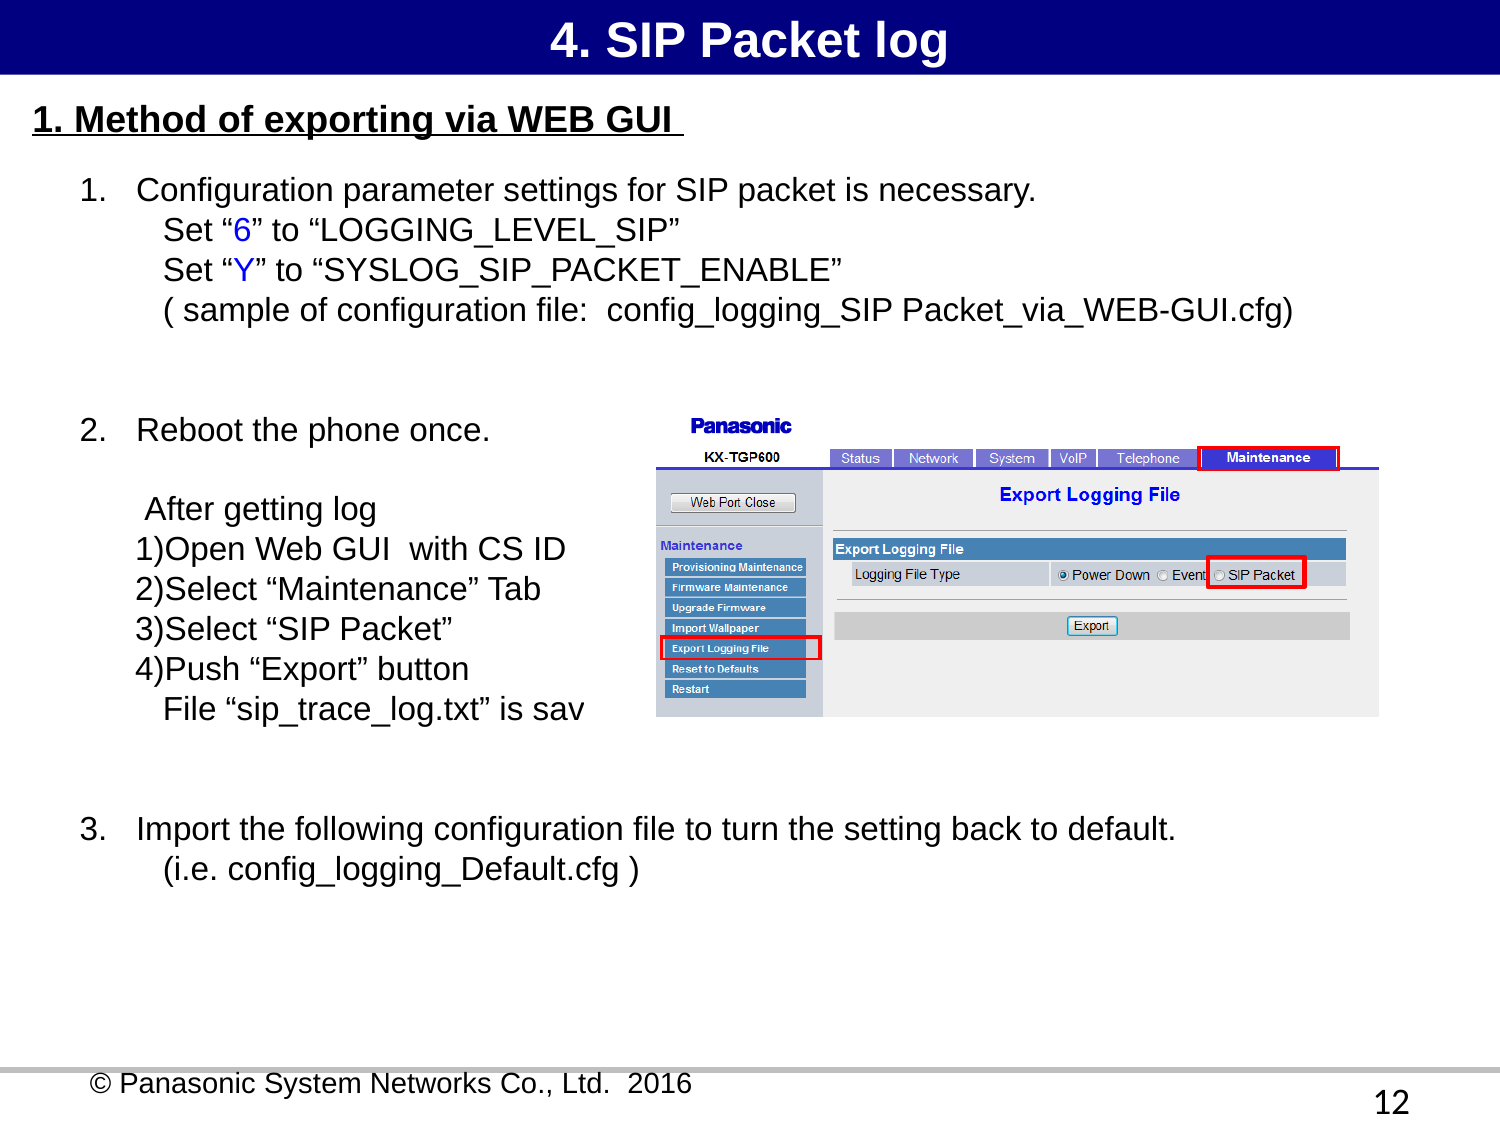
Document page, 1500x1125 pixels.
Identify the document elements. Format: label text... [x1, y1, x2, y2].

text_box 4. SIP Packet log [0, 0, 1500, 75]
slide_number 12 [1074, 1069, 1425, 1125]
picture [584, 408, 1489, 735]
text_box 1. Method of exporting via WEB GUI [17, 87, 1368, 148]
text_box Configuration parameter settings for SIP packet is necessary. Set “6” to “LOGGING_LEVEL_SIP” Set “Y” to “SYSLOG_SIP_PACKET_ENABLE” ( sample of configuration file: config_logging_SIP Packet_via_WEB-GUI.cfg) Reboot the phone once. After getting log 1)Open Web GUI with CS ID 2)Select “Maintenance” Tab 3)Select “SIP Packet” 4)Push “Export” button File “sip_trace_log.txt” is saved. Import the following configuration file to turn the setting back to default. (i.e. config_logging_Default.cfg ) [64, 160, 1459, 895]
